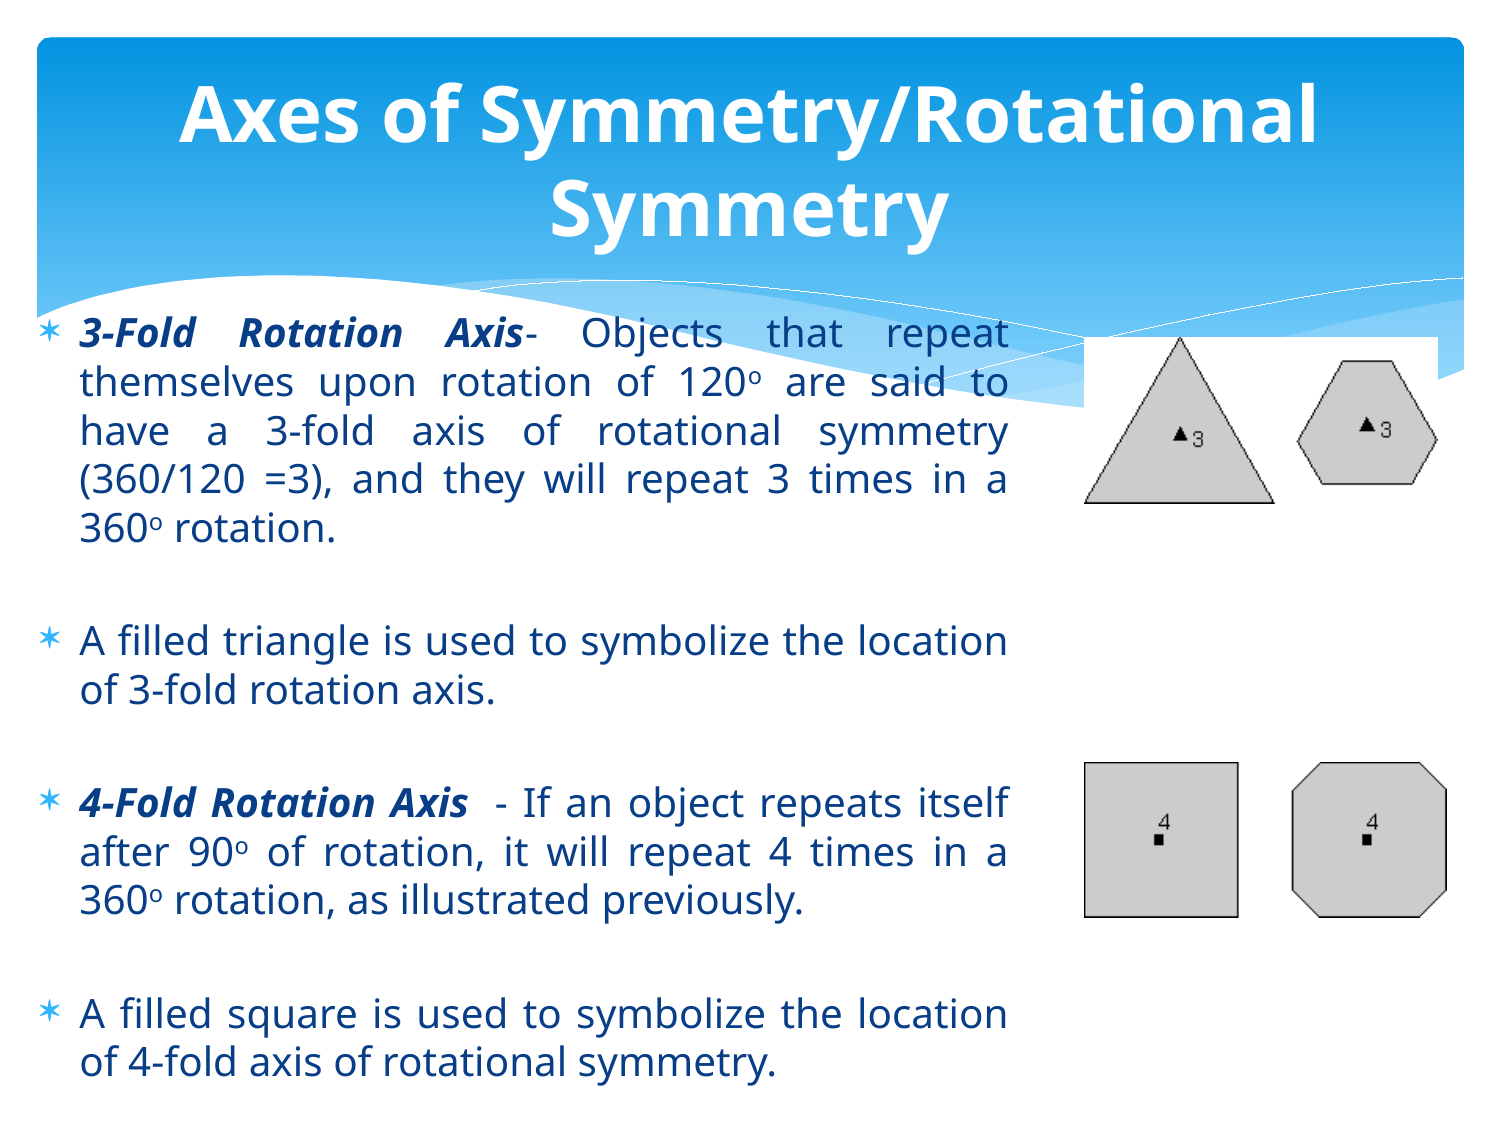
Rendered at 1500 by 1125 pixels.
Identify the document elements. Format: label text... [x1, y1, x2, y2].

picture [1084, 762, 1447, 918]
title Axes of Symmetry/Rotational Symmetry [75, 55, 1425, 261]
list 3-Fold Rotation Axis- Objects that repeat themselves upon rotation of 120o are said to have a 3-fold axis of rotational symmetry (360/120 =3), and they will repeat 3 times in a 360o rotation. A filled triangle is used to symbolize the location of 3-fold rotation axis. 4-Fold Rotation Axis - If an object repeats itself after 90o of rotation, it will repeat 4 times in a 360o rotation, as illustrated previously. A filled square is used to symbolize the location of 4-fold axis of rotational symmetry. [24, 299, 1025, 1100]
picture [1084, 337, 1438, 504]
